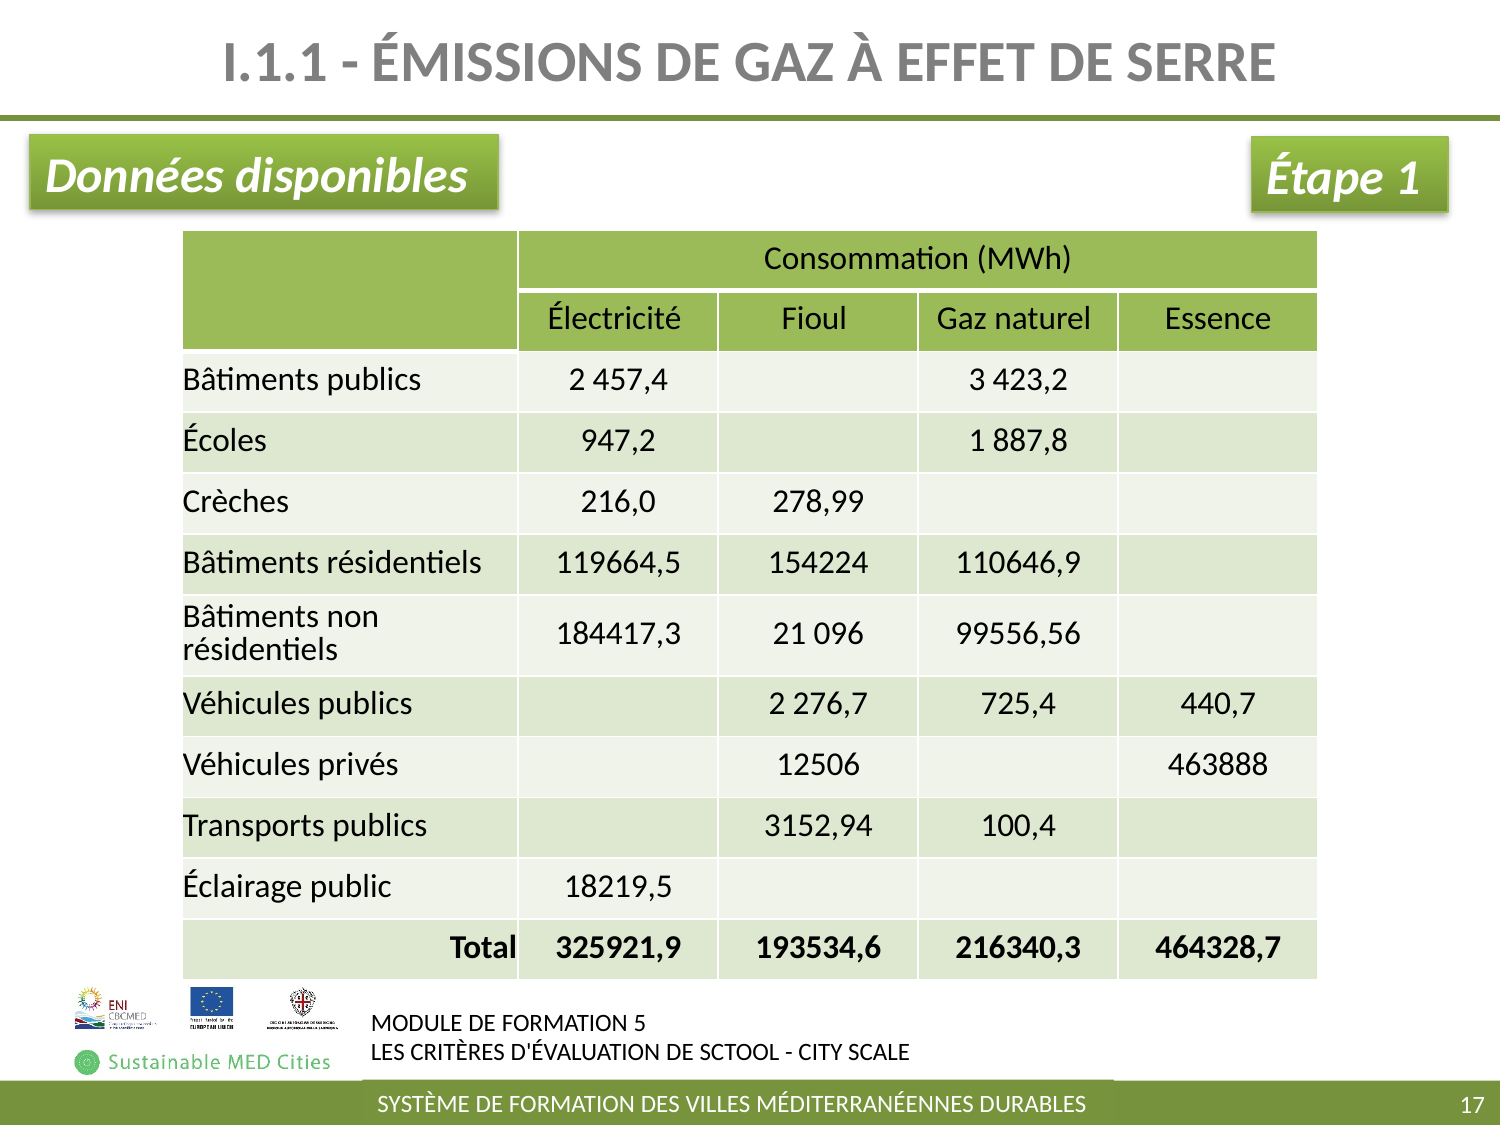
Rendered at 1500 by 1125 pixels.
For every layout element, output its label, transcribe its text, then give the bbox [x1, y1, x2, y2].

table_cell [1119, 859, 1317, 918]
table_cell [1119, 352, 1317, 411]
table_cell 947,2 [519, 413, 717, 472]
table_cell 216340,3 [919, 920, 1117, 979]
table_cell Écoles [183, 413, 517, 472]
table_cell 154224 [719, 535, 917, 594]
table_cell 1 887,8 [919, 413, 1117, 472]
table_cell [919, 859, 1117, 918]
table_cell [519, 737, 717, 797]
table_cell [919, 737, 1117, 797]
table_cell 99556,56 [919, 596, 1117, 675]
table_cell Gaz naturel [919, 293, 1117, 351]
table_cell 119664,5 [519, 535, 717, 594]
table_cell Bâtiments résidentiels [183, 535, 517, 594]
table_cell 440,7 [1119, 677, 1317, 736]
table_cell [1119, 535, 1317, 594]
table_cell [519, 677, 717, 736]
table_cell Bâtiments non résidentiels [183, 596, 517, 675]
table_cell [719, 413, 917, 472]
table_cell [719, 859, 917, 918]
table_cell 18219,5 [519, 859, 717, 918]
table_header [183, 231, 517, 349]
table_cell 725,4 [919, 677, 1117, 736]
table_cell [1119, 474, 1317, 533]
slide_number ‹#› [1149, 1081, 1500, 1125]
table_cell 3152,94 [719, 798, 917, 857]
text_box Données disponibles [30, 134, 498, 210]
table_cell 464328,7 [1119, 920, 1317, 979]
table_cell 216,0 [519, 474, 717, 533]
table_cell [1119, 413, 1317, 472]
table_header Consommation (MWh) [519, 231, 1317, 288]
table_cell 2 457,4 [519, 352, 717, 411]
table_cell 278,99 [719, 474, 917, 533]
table_cell [919, 474, 1117, 533]
table_cell Véhicules privés [183, 737, 517, 797]
table_cell 193534,6 [719, 920, 917, 979]
table_cell 463888 [1119, 737, 1317, 797]
table_cell Véhicules publics [183, 677, 517, 736]
table_cell [1119, 596, 1317, 675]
table_cell 100,4 [919, 798, 1117, 857]
table_cell Crèches [183, 474, 517, 533]
table_cell 3 423,2 [919, 352, 1117, 411]
table_cell Transports publics [183, 798, 517, 857]
table_cell Électricité [519, 293, 717, 351]
text_box SYSTÈME DE FORMATION DES VILLES MÉDITERRANÉENNES DURABLES [362, 1079, 1114, 1125]
table_cell Fioul [719, 293, 917, 351]
title I.1.1 - ÉMISSIONS DE GAZ À EFFET DE SERRE [0, 0, 1500, 117]
table_cell 12506 [719, 737, 917, 797]
table_cell 21 096 [719, 596, 917, 675]
table_cell Bâtiments publics [183, 354, 517, 411]
table_cell [519, 798, 717, 857]
table_cell 110646,9 [919, 535, 1117, 594]
table_cell 184417,3 [519, 596, 717, 675]
table_cell Total [183, 920, 517, 979]
table_cell Essence [1119, 293, 1317, 351]
table_cell 2 276,7 [719, 677, 917, 736]
table_cell [1119, 798, 1317, 857]
table_cell Éclairage public [183, 859, 517, 918]
table_cell [719, 352, 917, 411]
table_cell 325921,9 [519, 920, 717, 979]
text_box Étape 1 [1251, 137, 1448, 213]
picture [62, 978, 356, 1080]
